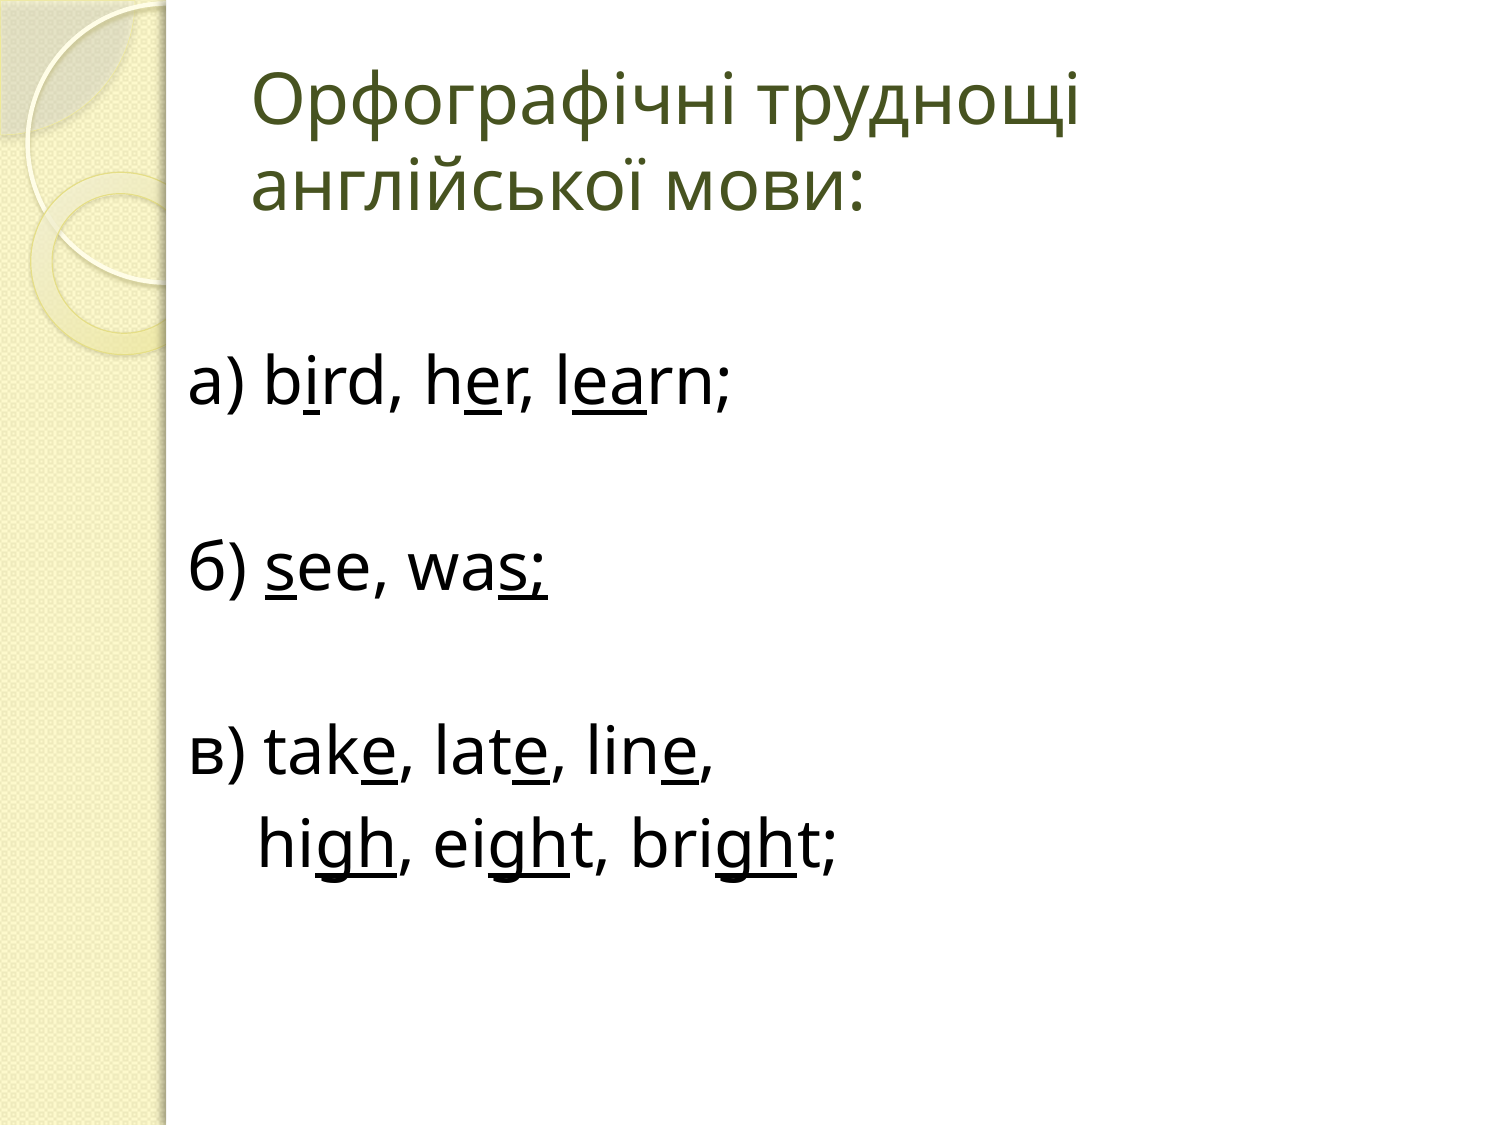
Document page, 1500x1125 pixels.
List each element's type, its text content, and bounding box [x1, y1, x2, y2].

title Орфографічні труднощі англійської мови: [235, 45, 1466, 233]
list а) bird, her, learn; б) see, was; в) take, late, line, high, eight, bright; [159, 331, 1469, 1083]
